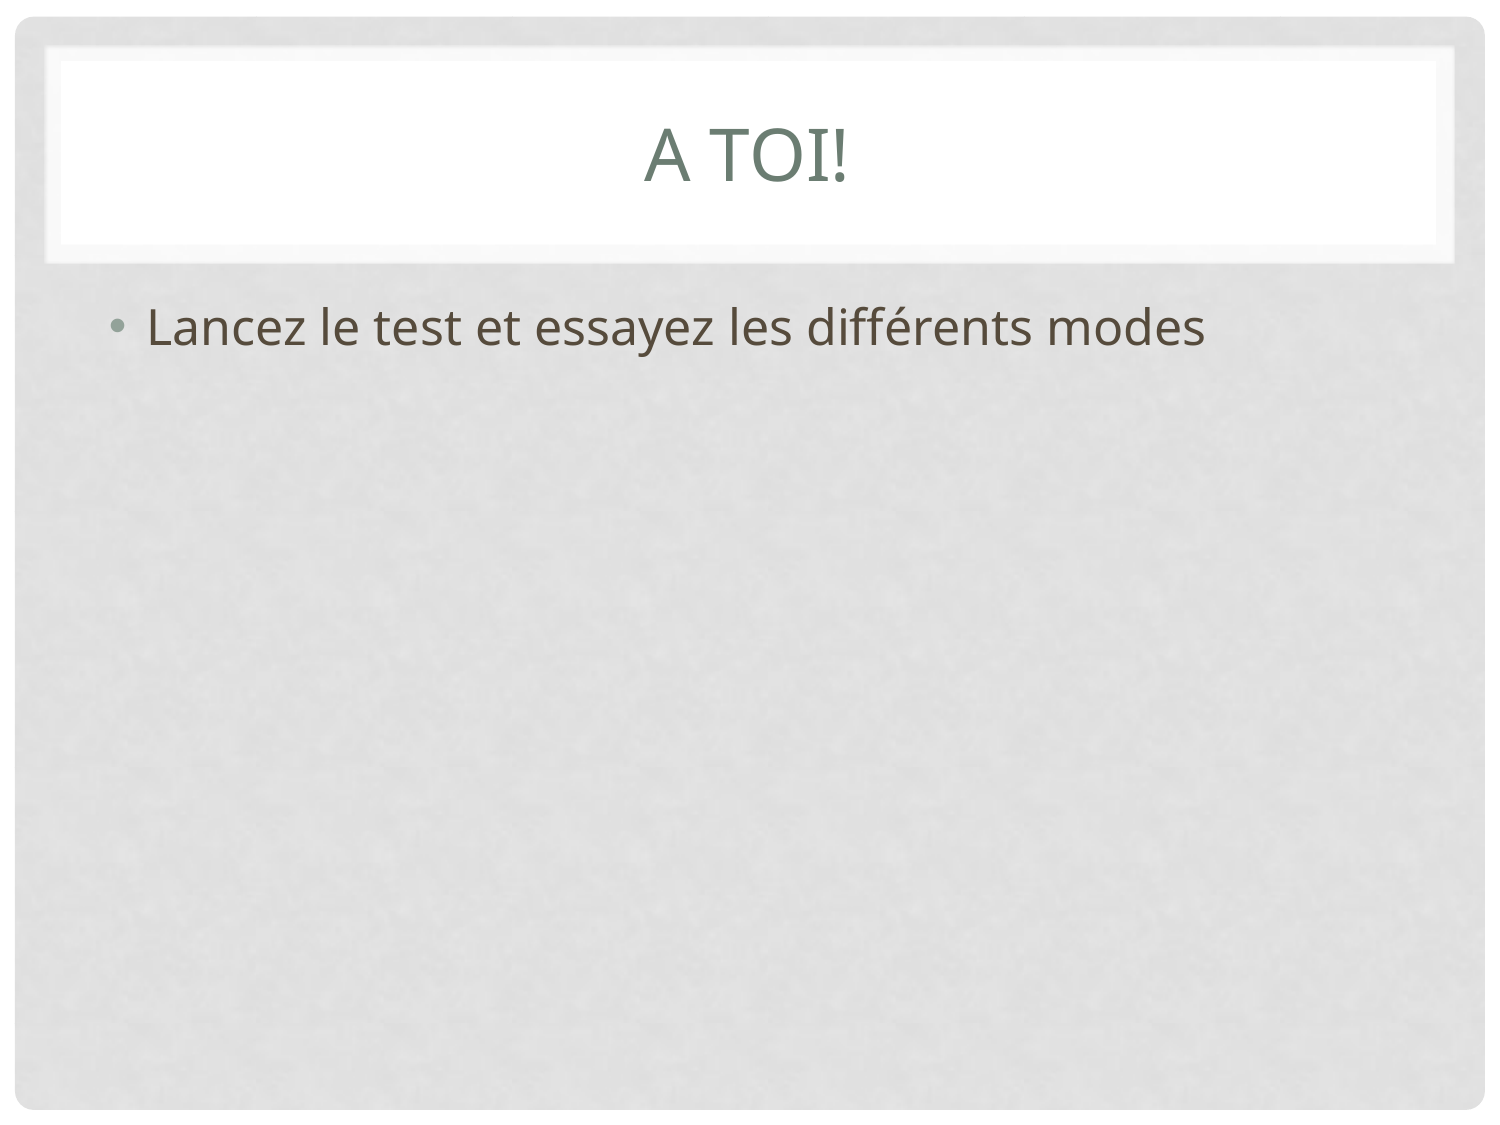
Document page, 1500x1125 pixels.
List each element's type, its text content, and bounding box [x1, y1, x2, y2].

list Lancez le test et essayez les différents modes [75, 287, 1425, 1005]
title A toi! [69, 66, 1425, 238]
